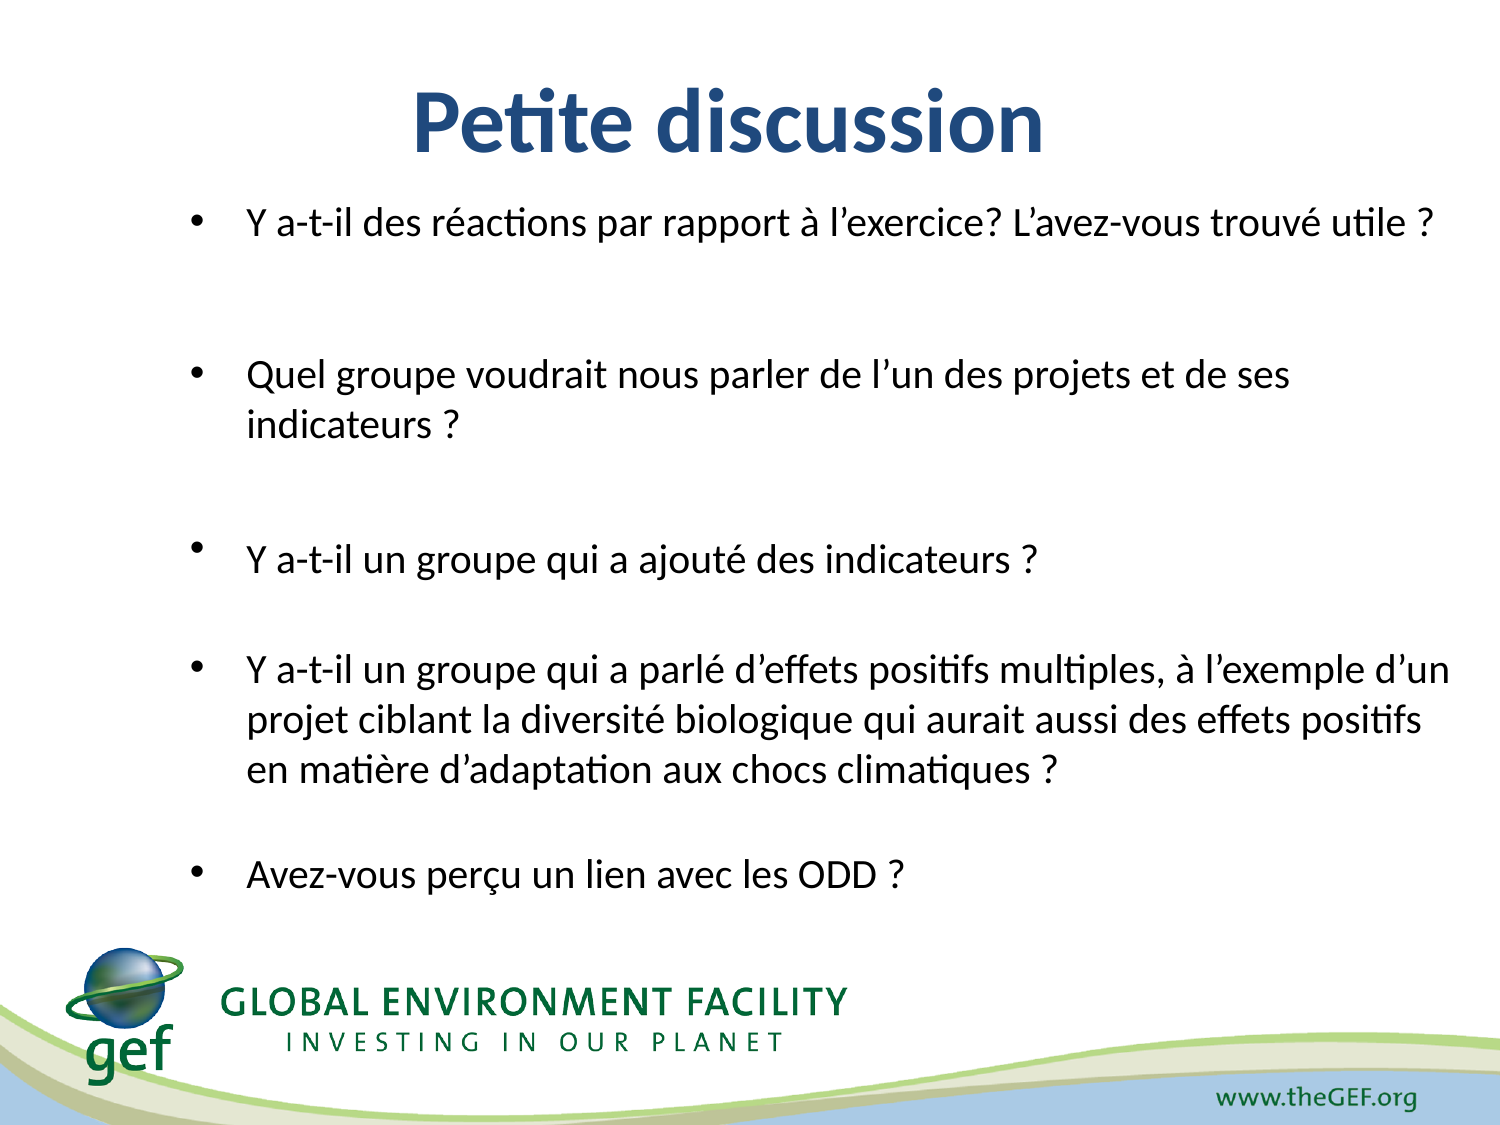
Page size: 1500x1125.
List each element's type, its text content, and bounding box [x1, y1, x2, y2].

picture [0, 920, 1500, 1125]
title Petite discussion [74, 0, 1426, 233]
list Y a-t-il des réactions par rapport à l’exercice? L’avez-vous trouvé utile ? Quel groupe voudrait nous parler de l’un des projets et de ses indicateurs ? Y a-t-il un groupe qui a ajouté des indicateurs ? Y a-t-il un groupe qui a parlé d’effets positifs multiples, à l’exemple d’un projet ciblant la diversité biologique qui aurait aussi des effets positifs en matière d’adaptation aux chocs climatiques ? Avez-vous perçu un lien avec les ODD ? [174, 187, 1476, 1051]
